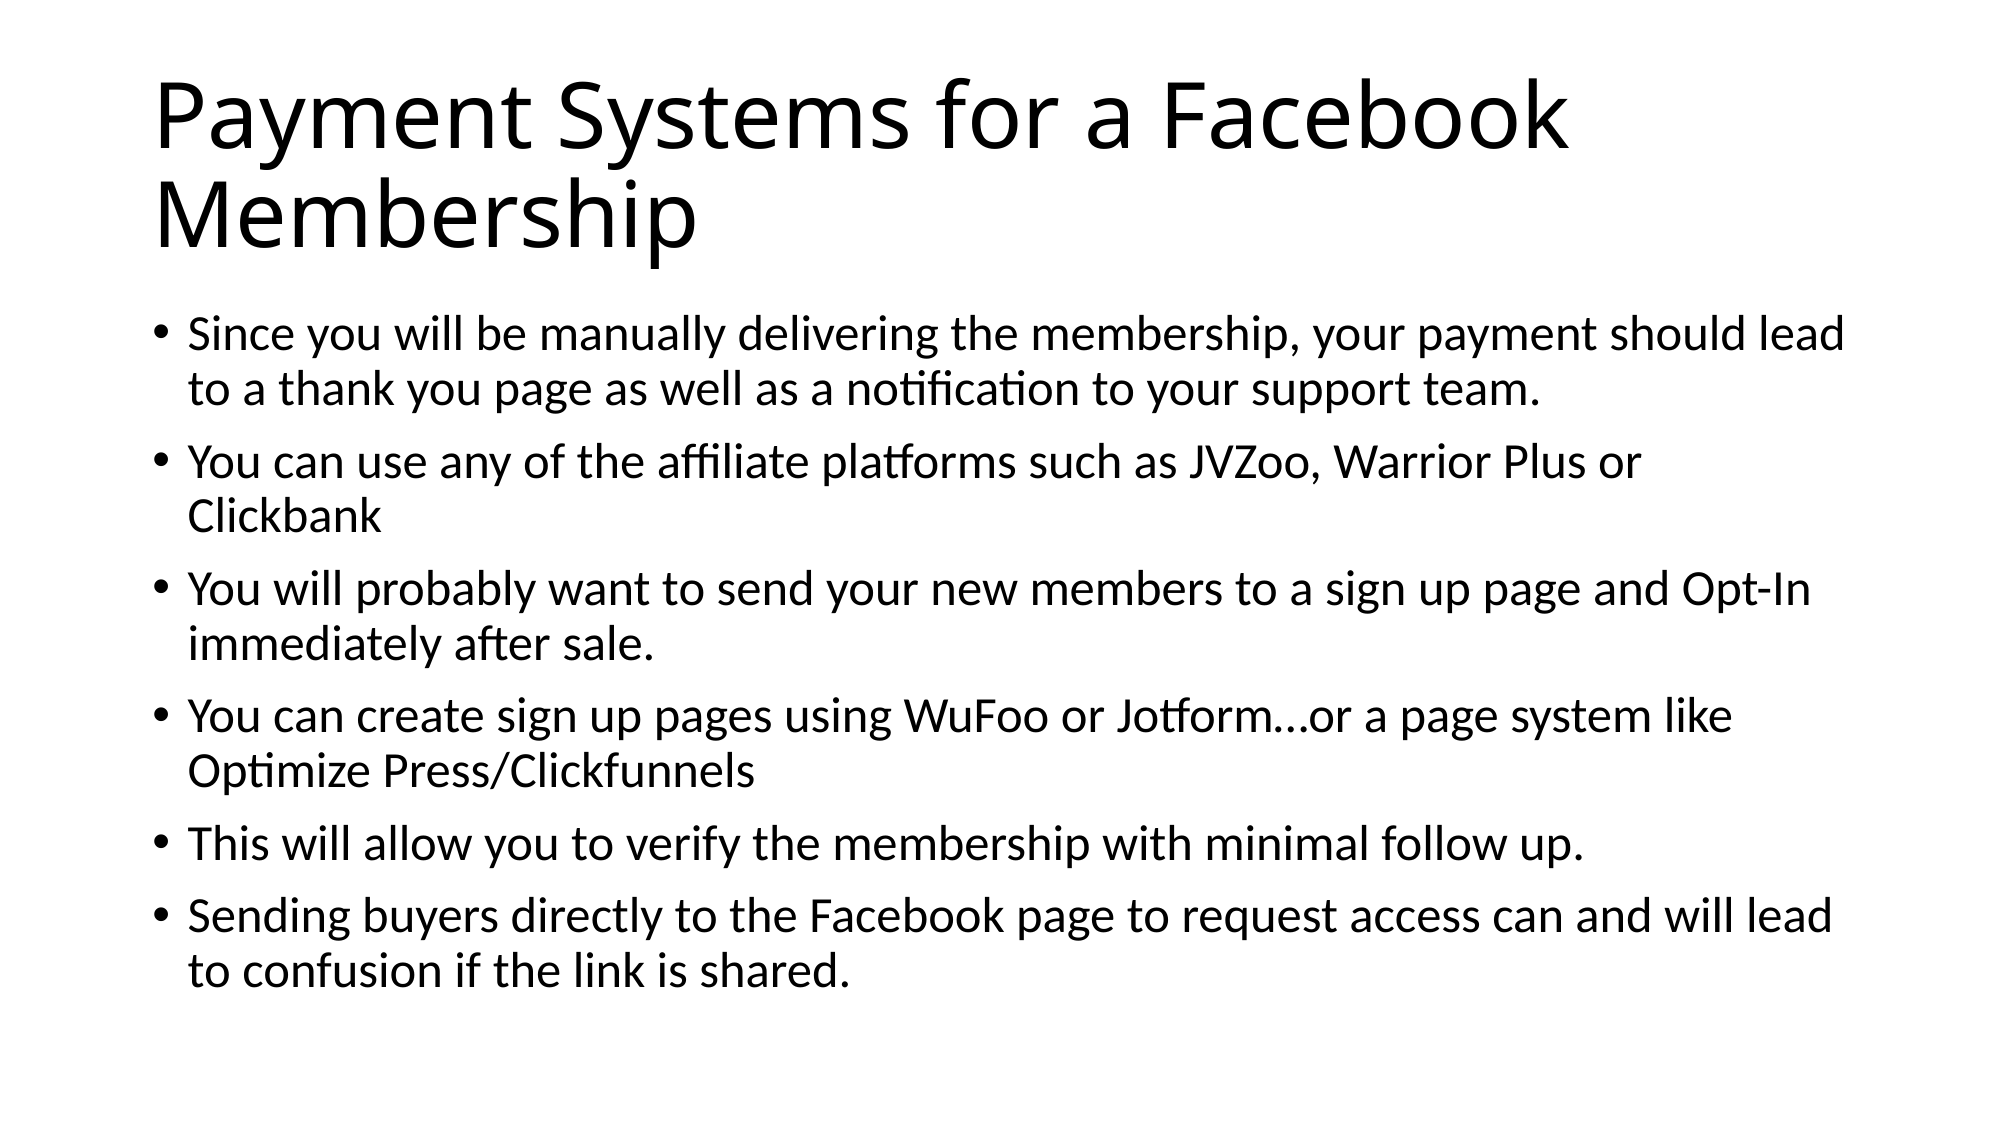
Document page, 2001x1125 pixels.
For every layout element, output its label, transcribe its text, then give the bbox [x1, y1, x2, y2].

list Since you will be manually delivering the membership, your payment should lead to a thank you page as well as a notification to your support team. You can use any of the affiliate platforms such as JVZoo, Warrior Plus or Clickbank You will probably want to send your new members to a sign up page and Opt-In immediately after sale. You can create sign up pages using WuFoo or Jotform…or a page system like Optimize Press/Clickfunnels This will allow you to verify the membership with minimal follow up. Sending buyers directly to the Facebook page to request access can and will lead to confusion if the link is shared. [137, 299, 1863, 1014]
title Payment Systems for a Facebook Membership [137, 59, 1863, 278]
